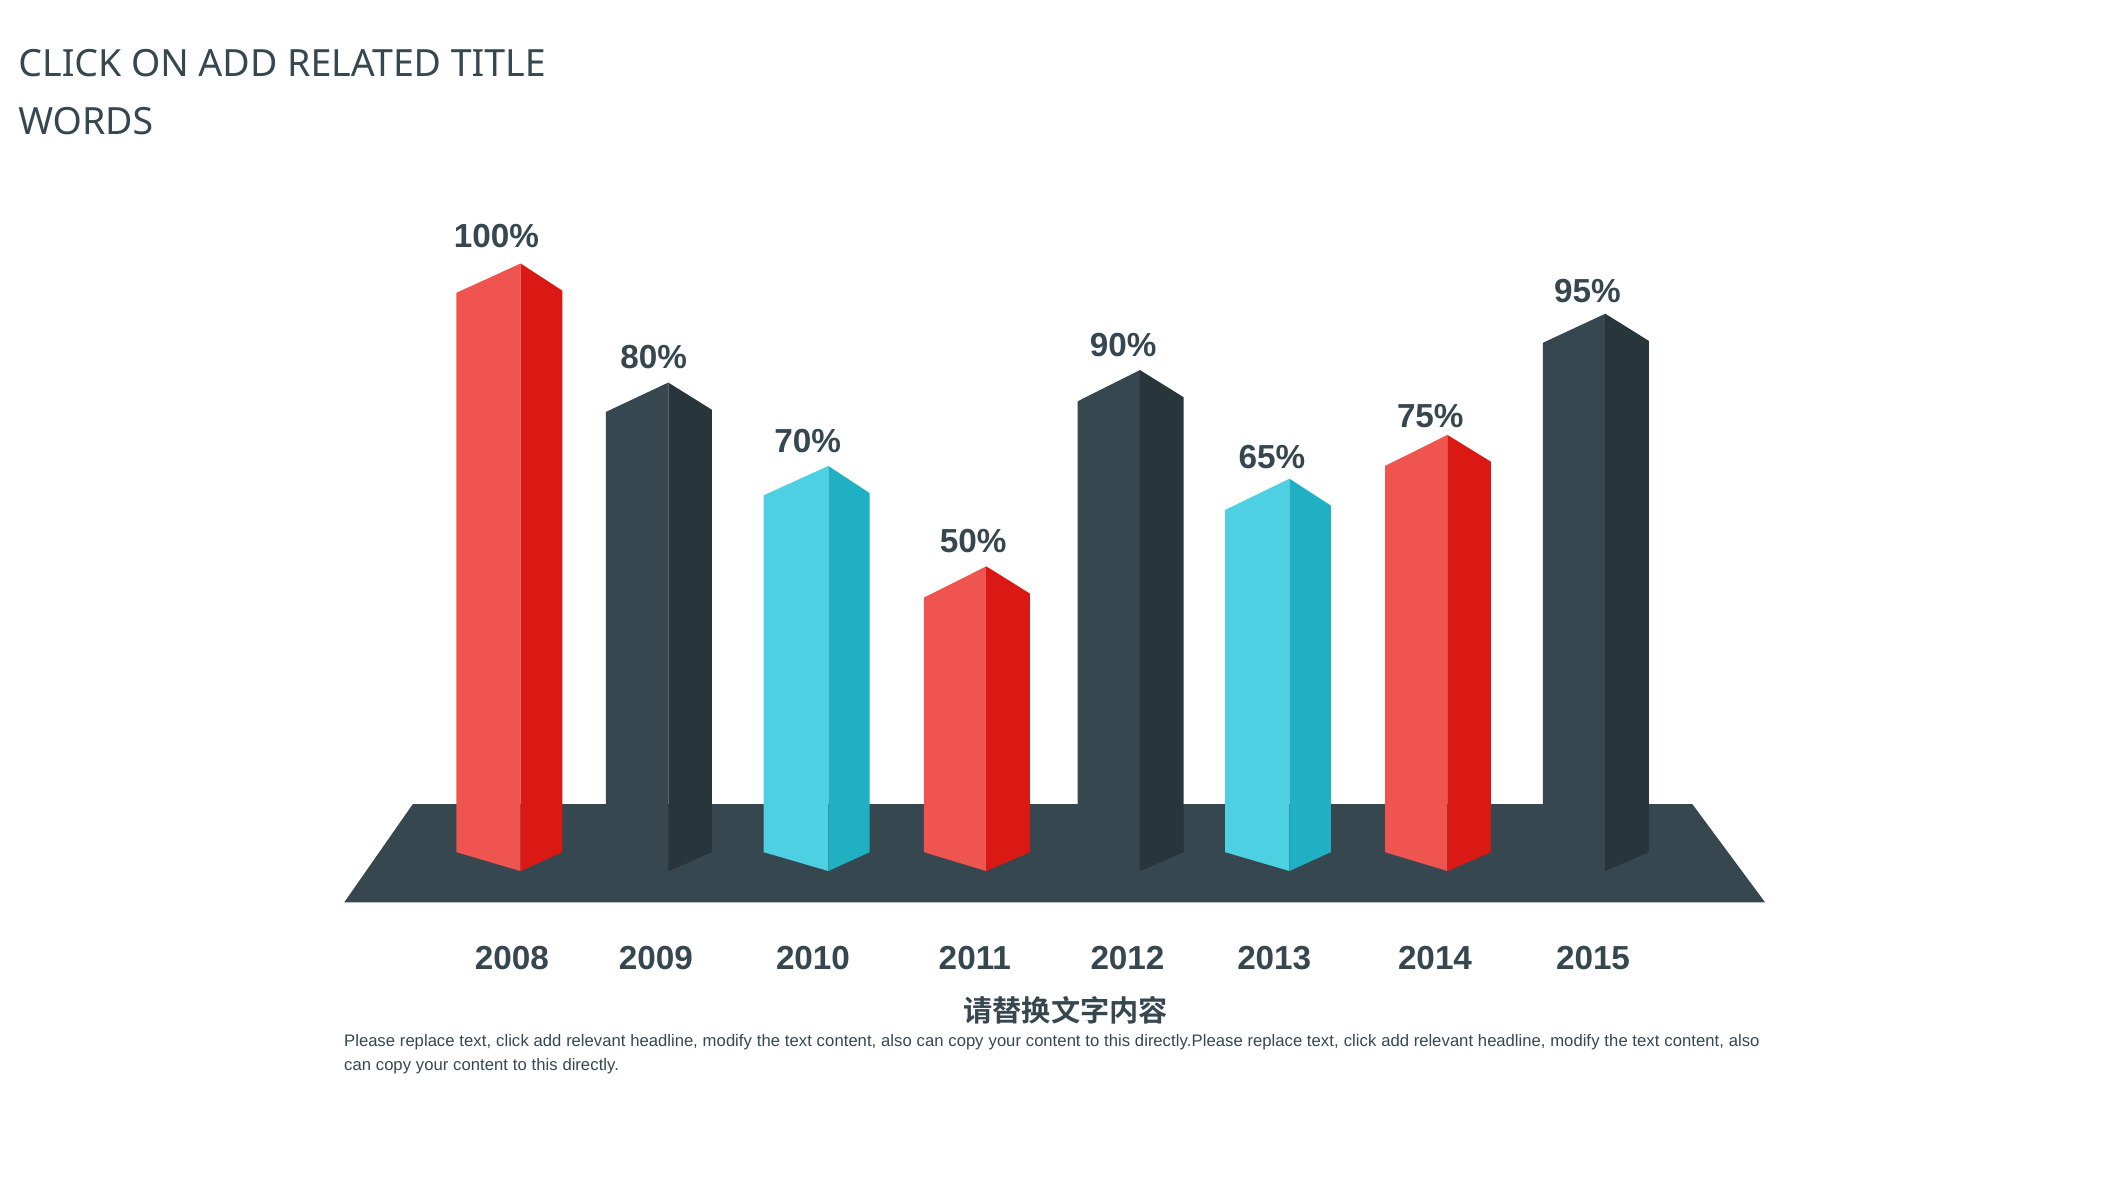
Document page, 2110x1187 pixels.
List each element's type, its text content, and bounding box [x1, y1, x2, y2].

text_box 2015 [1541, 921, 1645, 984]
text_box 70% [759, 404, 856, 467]
text_box 50% [925, 503, 1022, 566]
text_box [763, 465, 870, 872]
text_box 2011 [924, 921, 1026, 984]
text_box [923, 566, 1030, 872]
text_box 95% [1539, 253, 1636, 317]
text_box 90% [1075, 307, 1172, 371]
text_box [456, 263, 563, 872]
text_box Please replace text, click add relevant headline, modify the text content, also can copy your content to this directly.Please replace text, click add relevant headline, modify the text content, also can copy your content to this directly. [344, 1026, 1766, 1075]
text_box 请替换文字内容 [963, 985, 1169, 1028]
text_box 2014 [1383, 921, 1488, 984]
text_box 2012 [1075, 921, 1180, 984]
text_box CLICK ON ADD RELATED TITLE WORDS [3, 18, 595, 150]
text_box 100% [439, 198, 554, 261]
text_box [1077, 370, 1184, 872]
text_box 75% [1382, 379, 1479, 442]
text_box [1542, 313, 1649, 872]
text_box 80% [605, 320, 702, 382]
text_box 65% [1223, 419, 1321, 483]
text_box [1225, 478, 1331, 872]
text_box 2008 [460, 921, 564, 984]
text_box 2013 [1222, 921, 1327, 984]
text_box 2009 [604, 921, 708, 984]
text_box 2010 [761, 921, 865, 984]
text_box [1384, 434, 1491, 872]
text_box [344, 804, 1766, 903]
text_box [605, 382, 712, 872]
